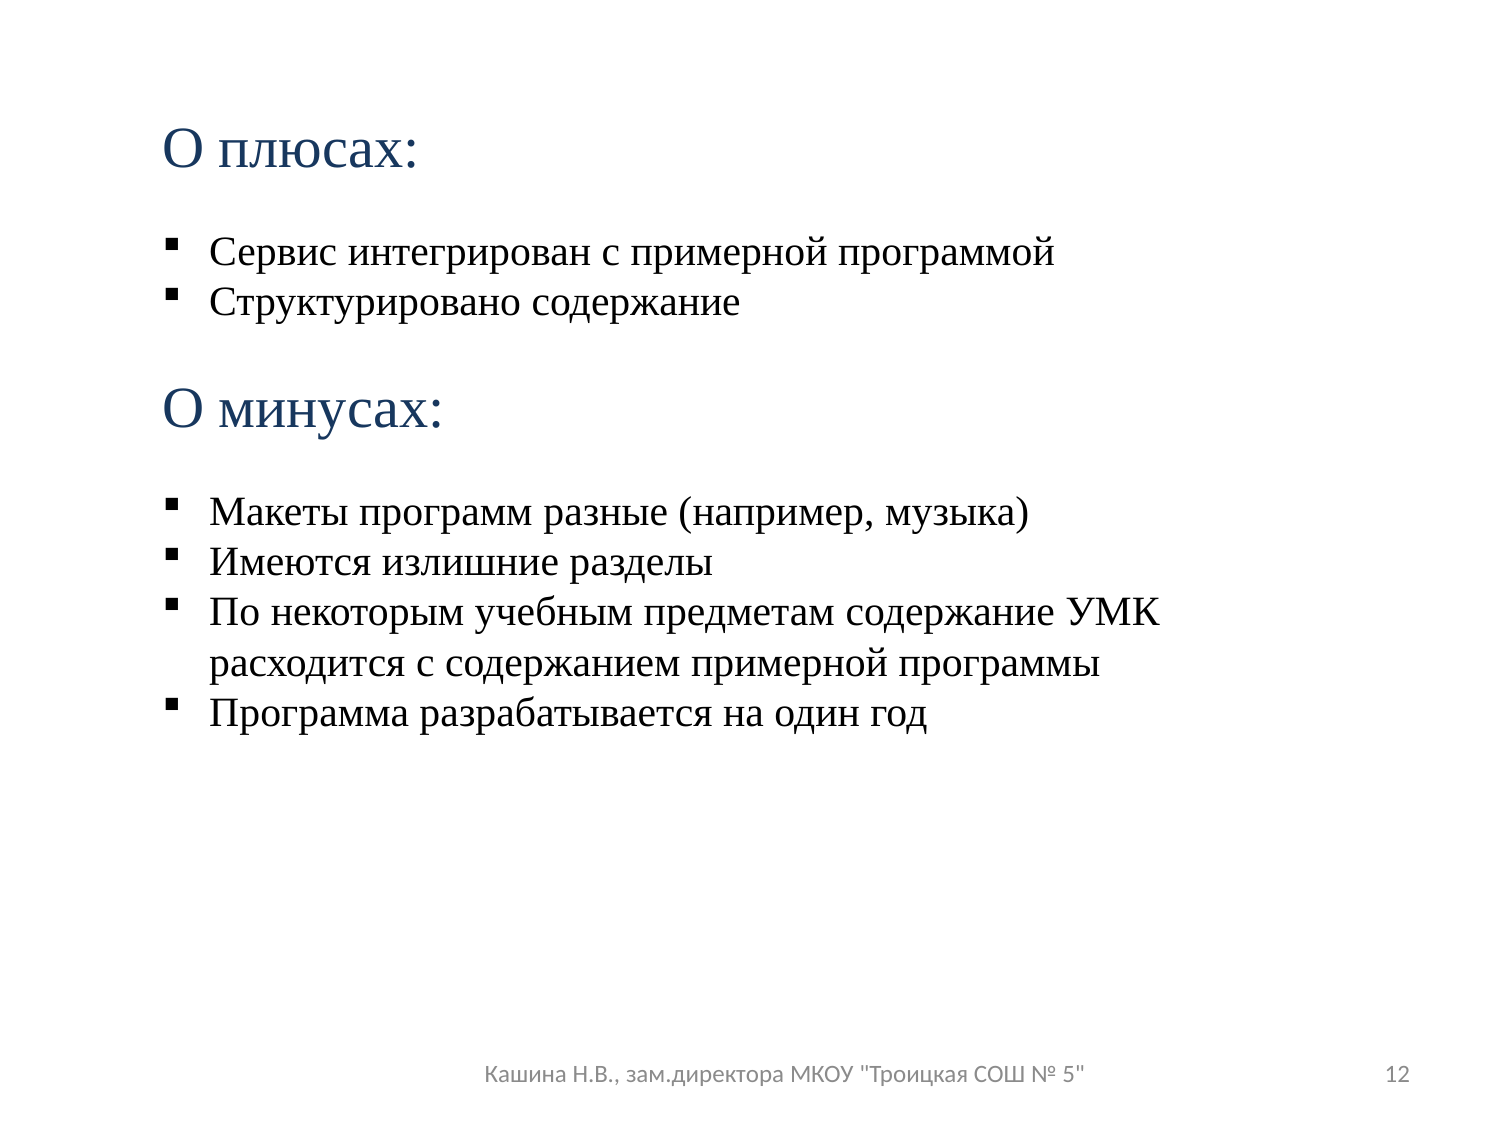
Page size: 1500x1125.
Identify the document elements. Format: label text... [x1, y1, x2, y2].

slide_number 12 [1074, 1042, 1425, 1103]
text_box О плюсах: Сервис интегрирован с примерной программой Структурировано содержание О минусах: Макеты программ разные (например, музыка) Имеются излишние разделы По некоторым учебным предметам содержание УМК расходится с содержанием примерной программы Программа разрабатывается на один год [147, 101, 1317, 787]
footer Кашина Н.В., зам.директора МКОУ "Троицкая СОШ № 5" [395, 1042, 1074, 1103]
